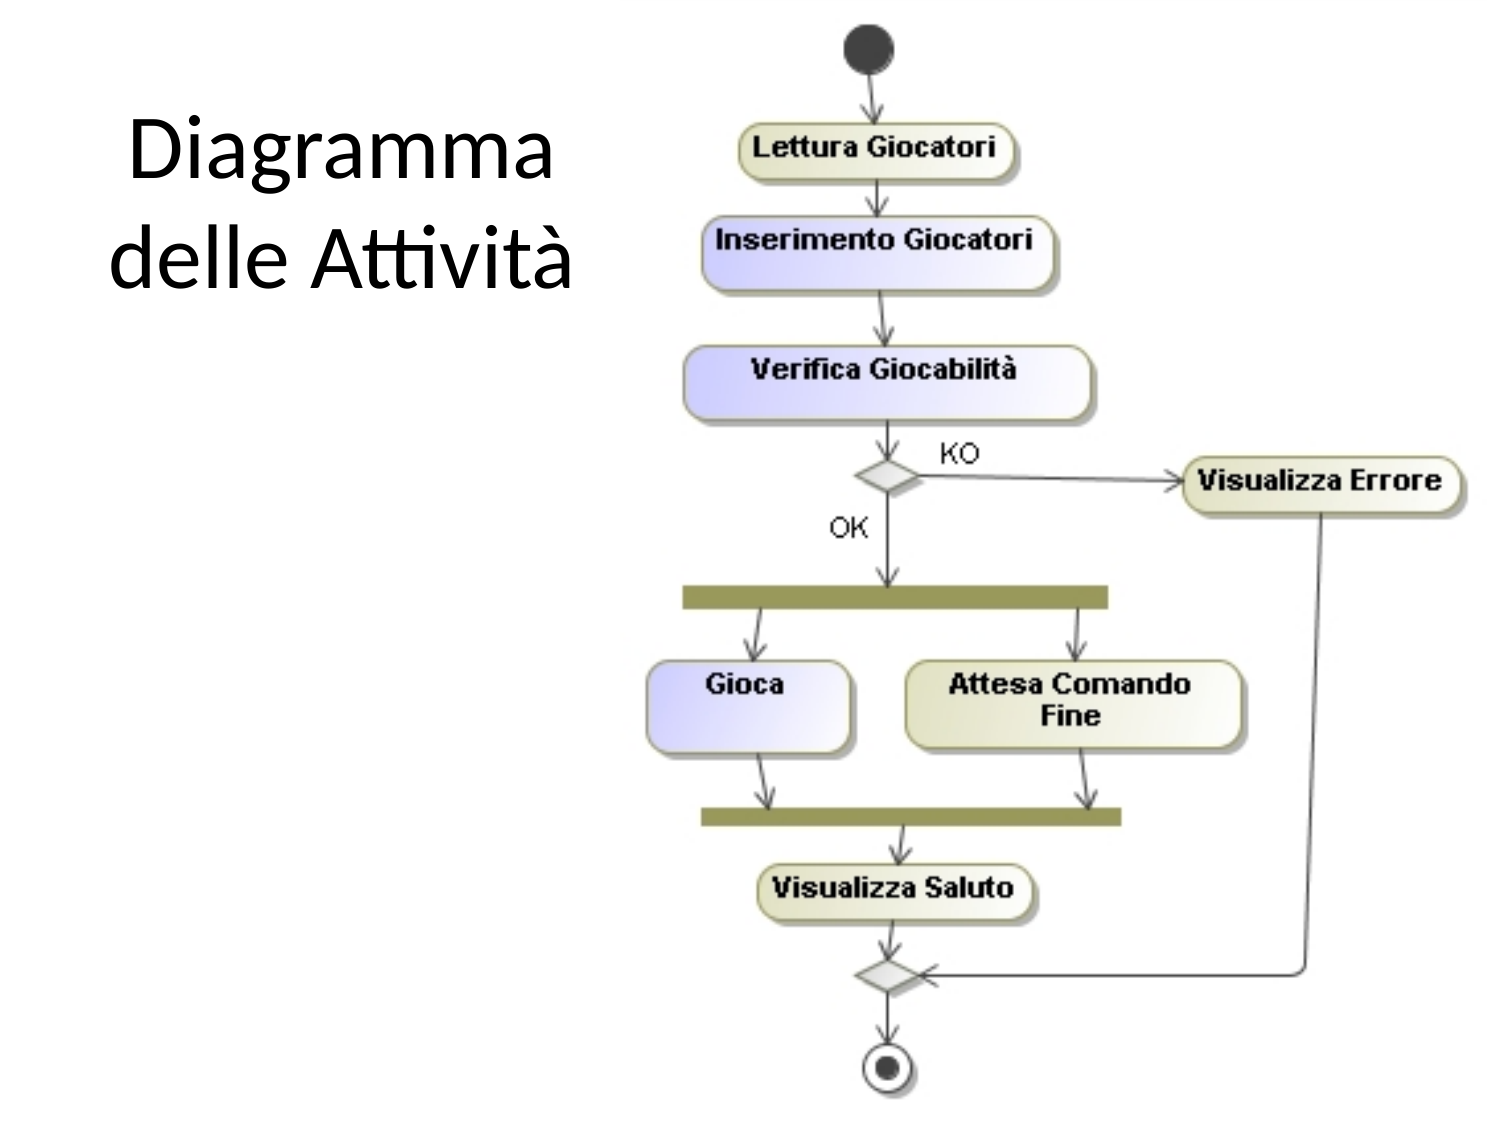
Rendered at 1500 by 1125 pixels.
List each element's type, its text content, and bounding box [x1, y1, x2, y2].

text_box Diagramma delle Attività [53, 54, 614, 339]
picture [619, 0, 1488, 1118]
